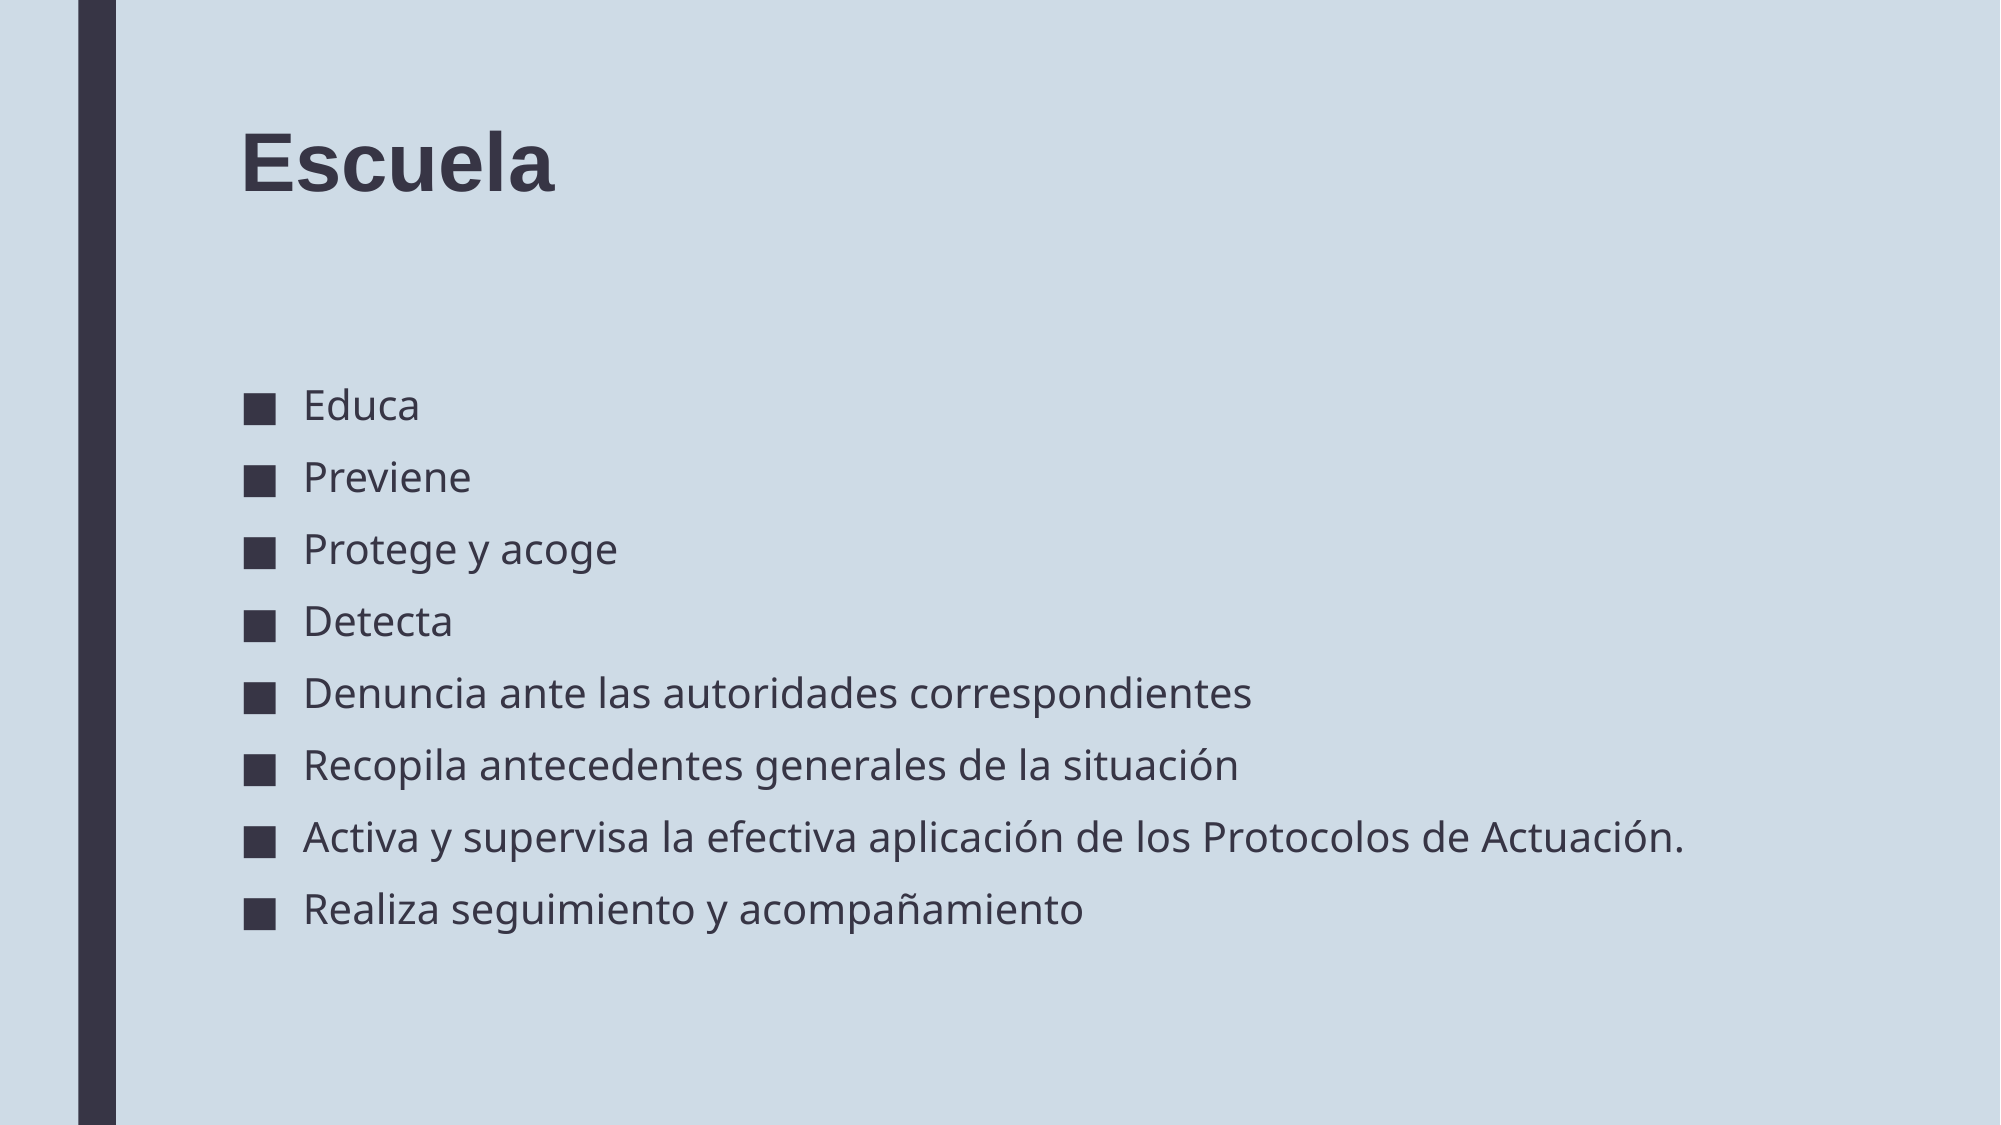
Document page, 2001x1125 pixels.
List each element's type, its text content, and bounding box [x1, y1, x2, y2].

title Escuela [225, 112, 1800, 357]
list Educa Previene Protege y acoge Detecta Denuncia ante las autoridades correspondientes Recopila antecedentes generales de la situación Activa y supervisa la efectiva aplicación de los Protocolos de Actuación. Realiza seguimiento y acompañamiento [225, 375, 1800, 963]
